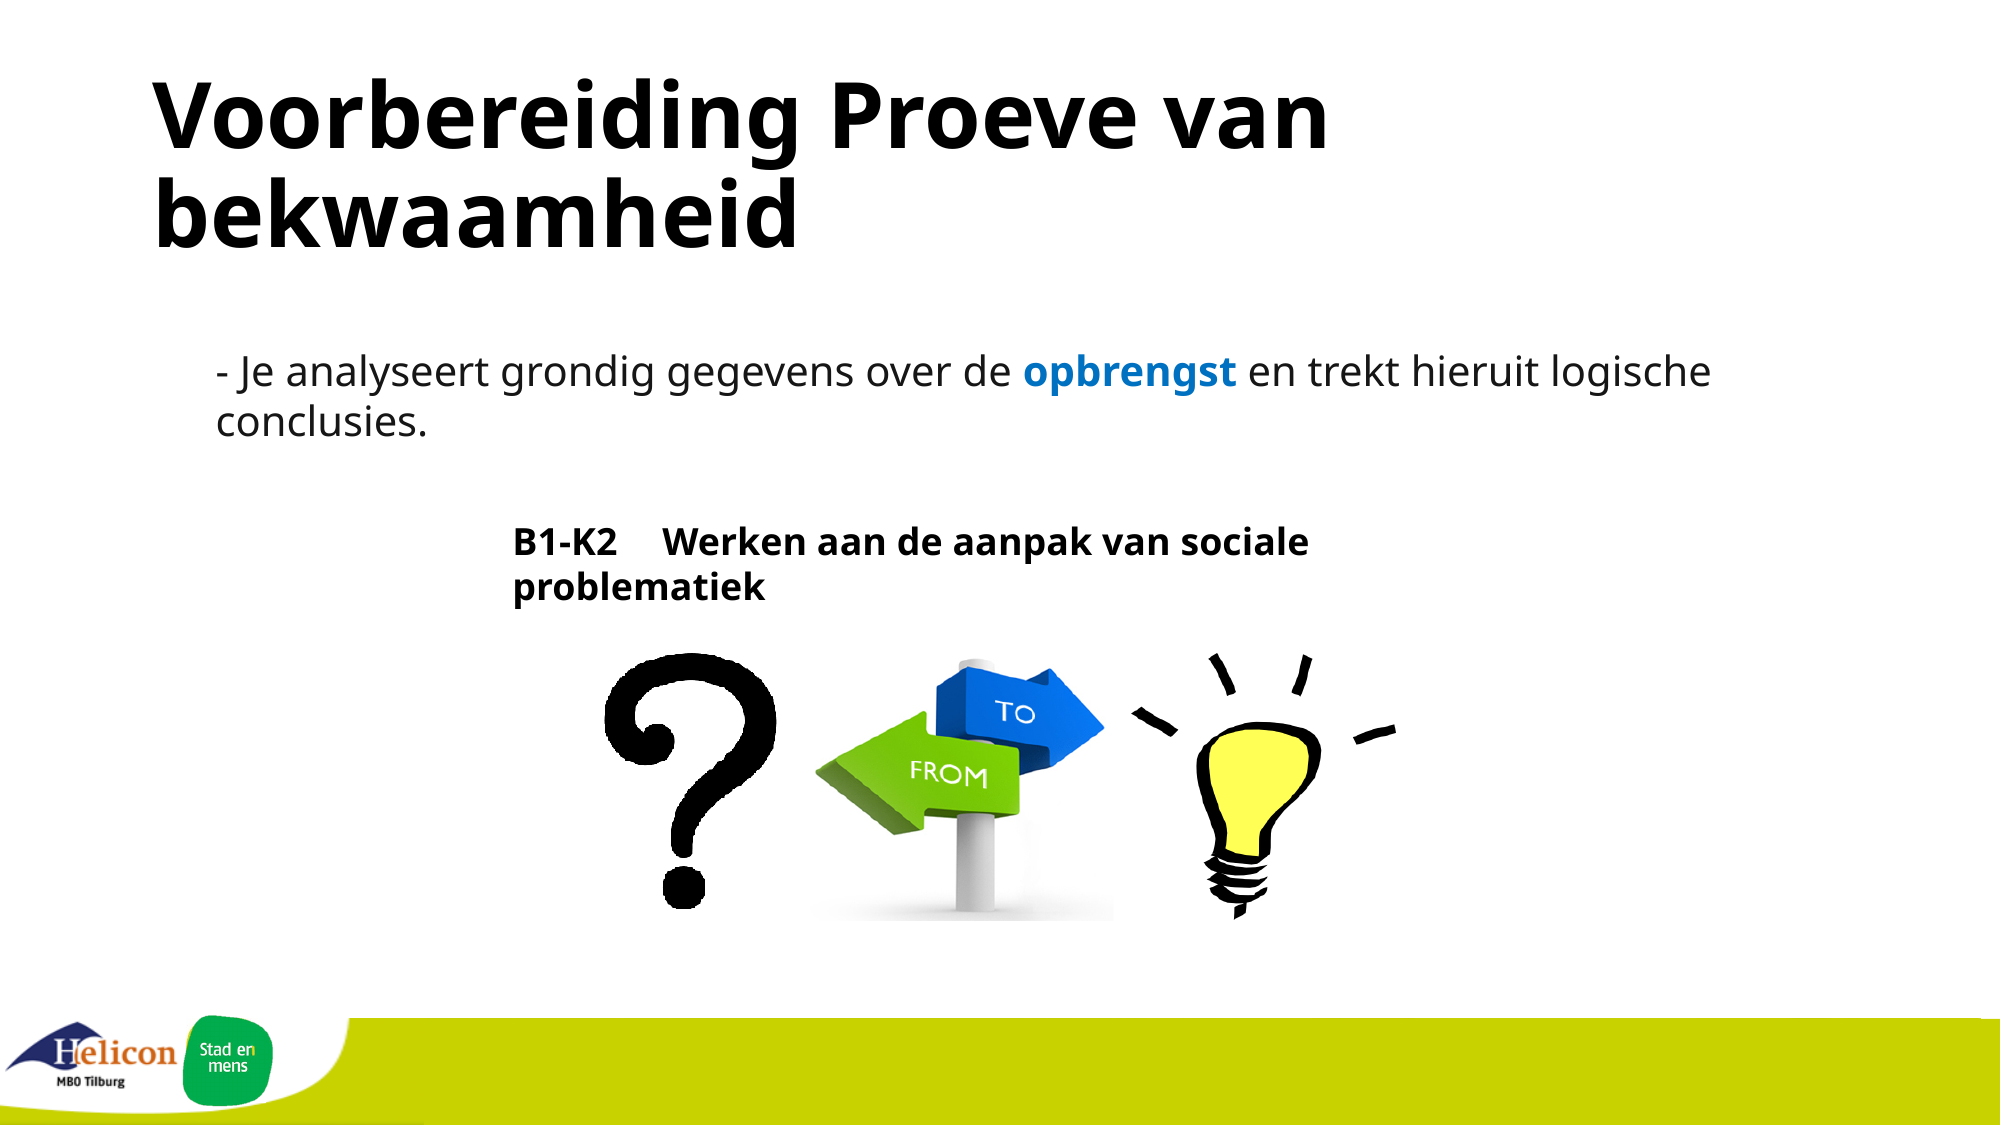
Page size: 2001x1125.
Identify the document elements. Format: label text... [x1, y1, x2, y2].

title Voorbereiding Proeve van bekwaamheid [137, 59, 1863, 278]
text_box B1-K2 Werken aan de aanpak van sociale problematiek [497, 510, 1499, 616]
text_box - Je analyseert grondig gegevens over de opbrengst en trekt hieruit logische conclusies. [200, 337, 1736, 453]
picture [0, 1013, 424, 1125]
picture [603, 652, 1397, 921]
